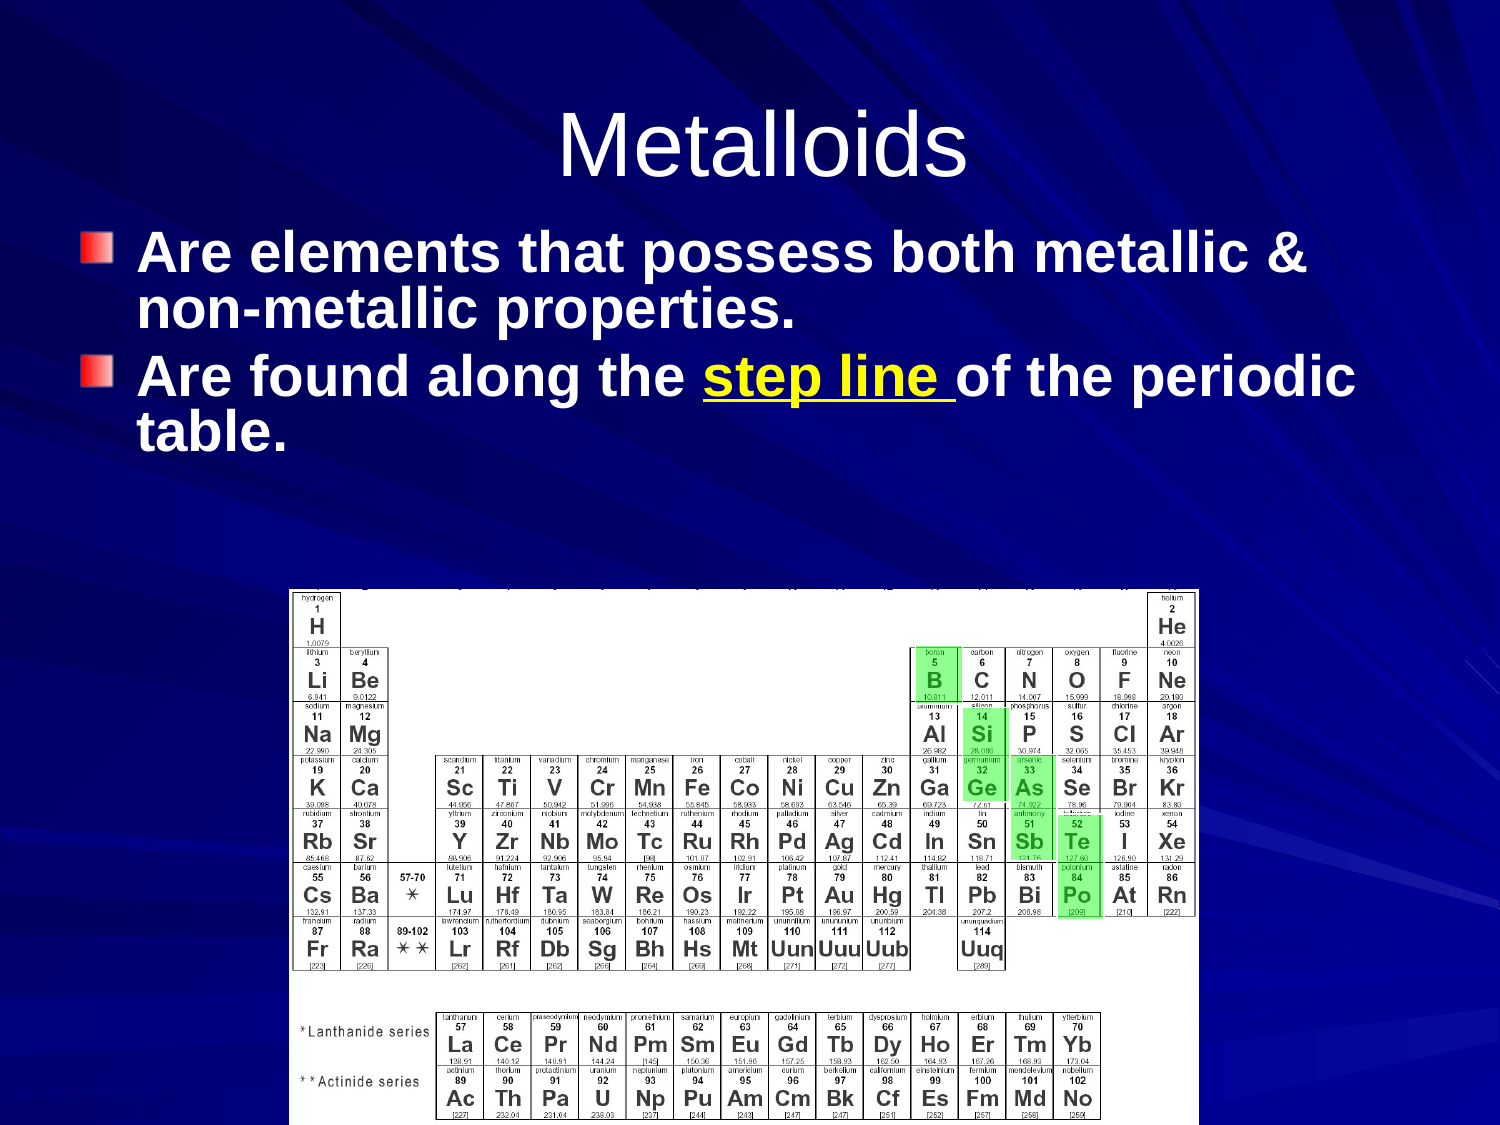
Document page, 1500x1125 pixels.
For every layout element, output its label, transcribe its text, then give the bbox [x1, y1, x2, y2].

picture [289, 589, 1199, 1125]
picture [79, 353, 117, 391]
title Metalloids [88, 70, 1439, 209]
list Are elements that possess both metallic & non-metallic properties. Are found along the step line of the periodic table. [64, 219, 1436, 386]
picture [79, 230, 117, 267]
